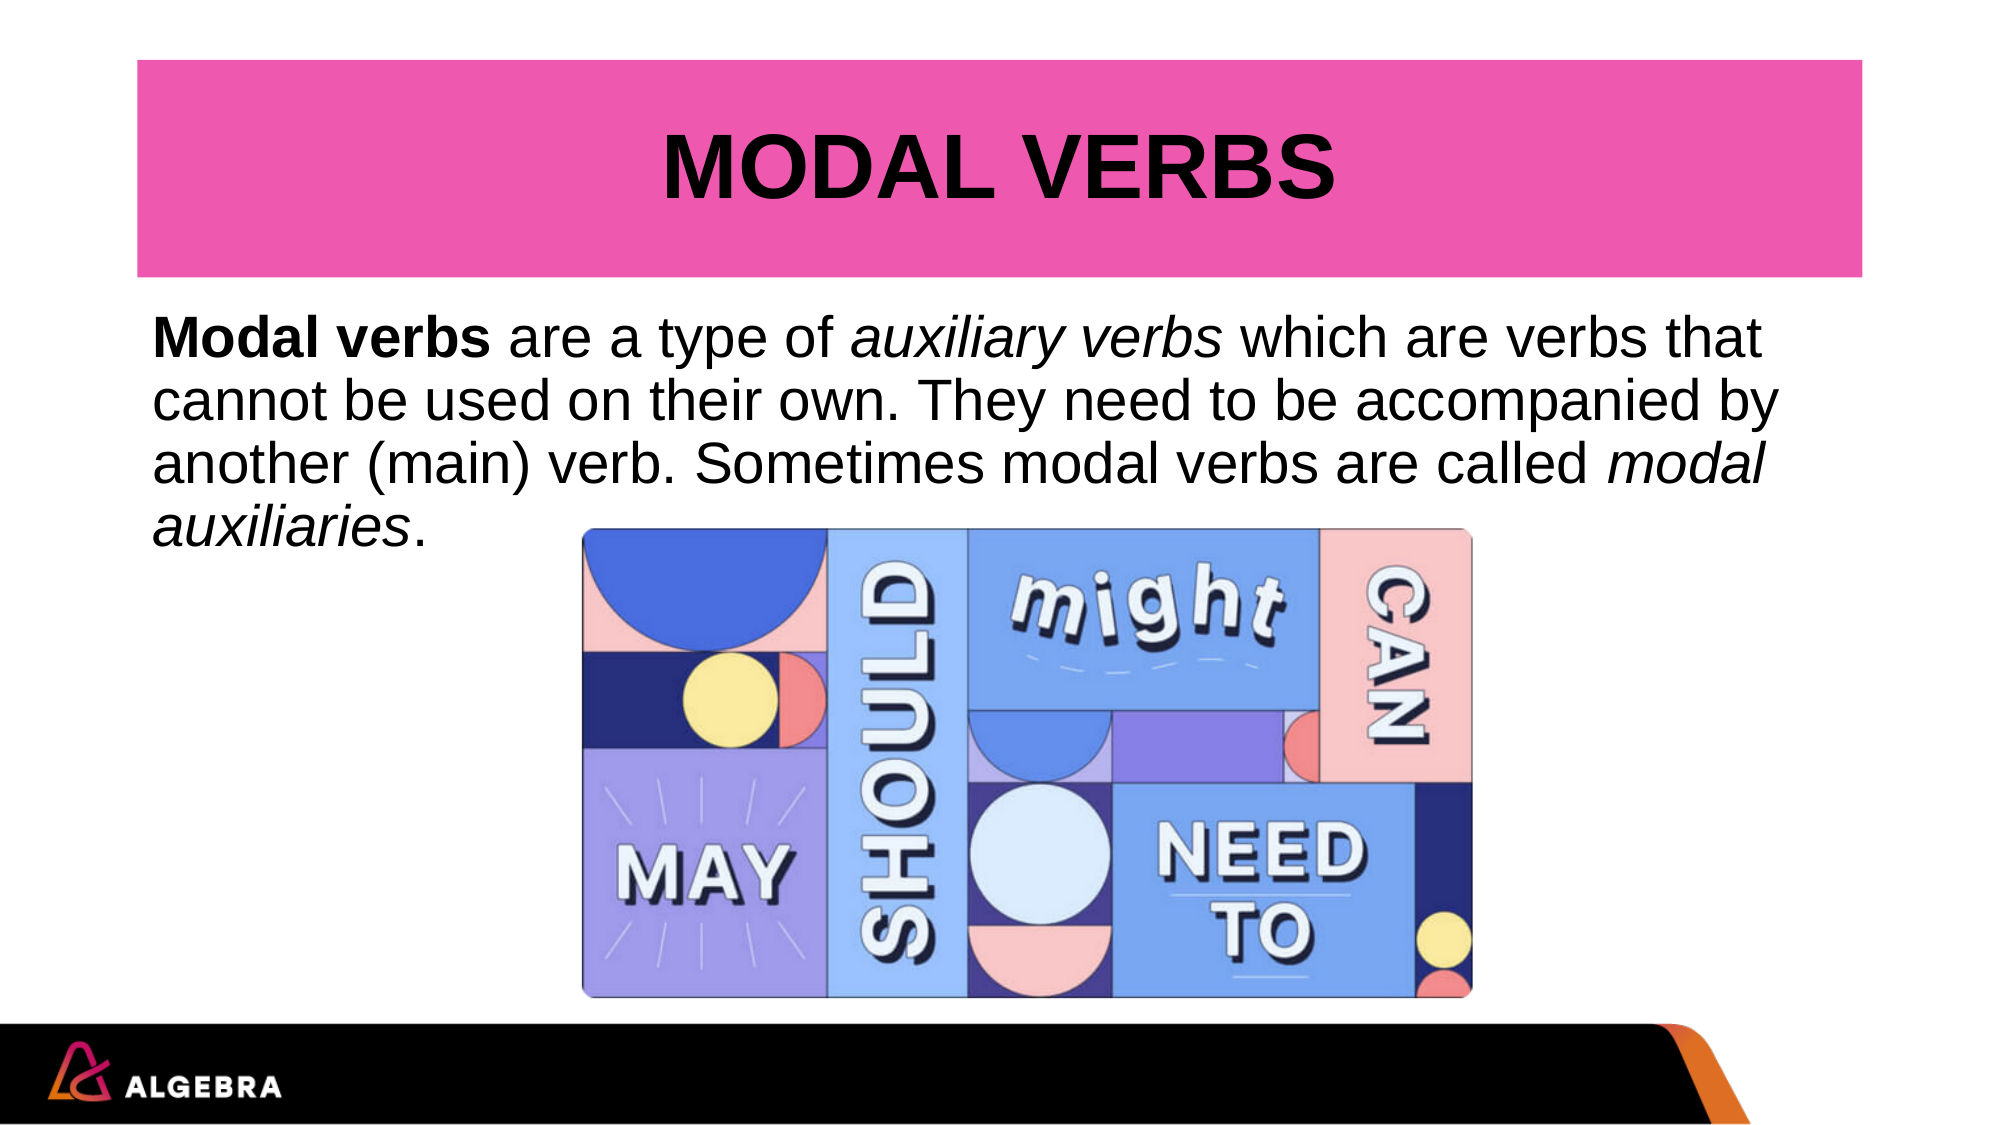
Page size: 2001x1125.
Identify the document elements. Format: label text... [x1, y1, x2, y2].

list Modal verbs are a type of auxiliary verbs which are verbs that cannot be used on their own. They need to be accompanied by another (main) verb. Sometimes modal verbs are called modal auxiliaries. [137, 299, 1863, 1014]
picture [569, 514, 1482, 1014]
title MODAL VERBS [137, 59, 1863, 278]
picture [0, 1023, 1958, 1125]
